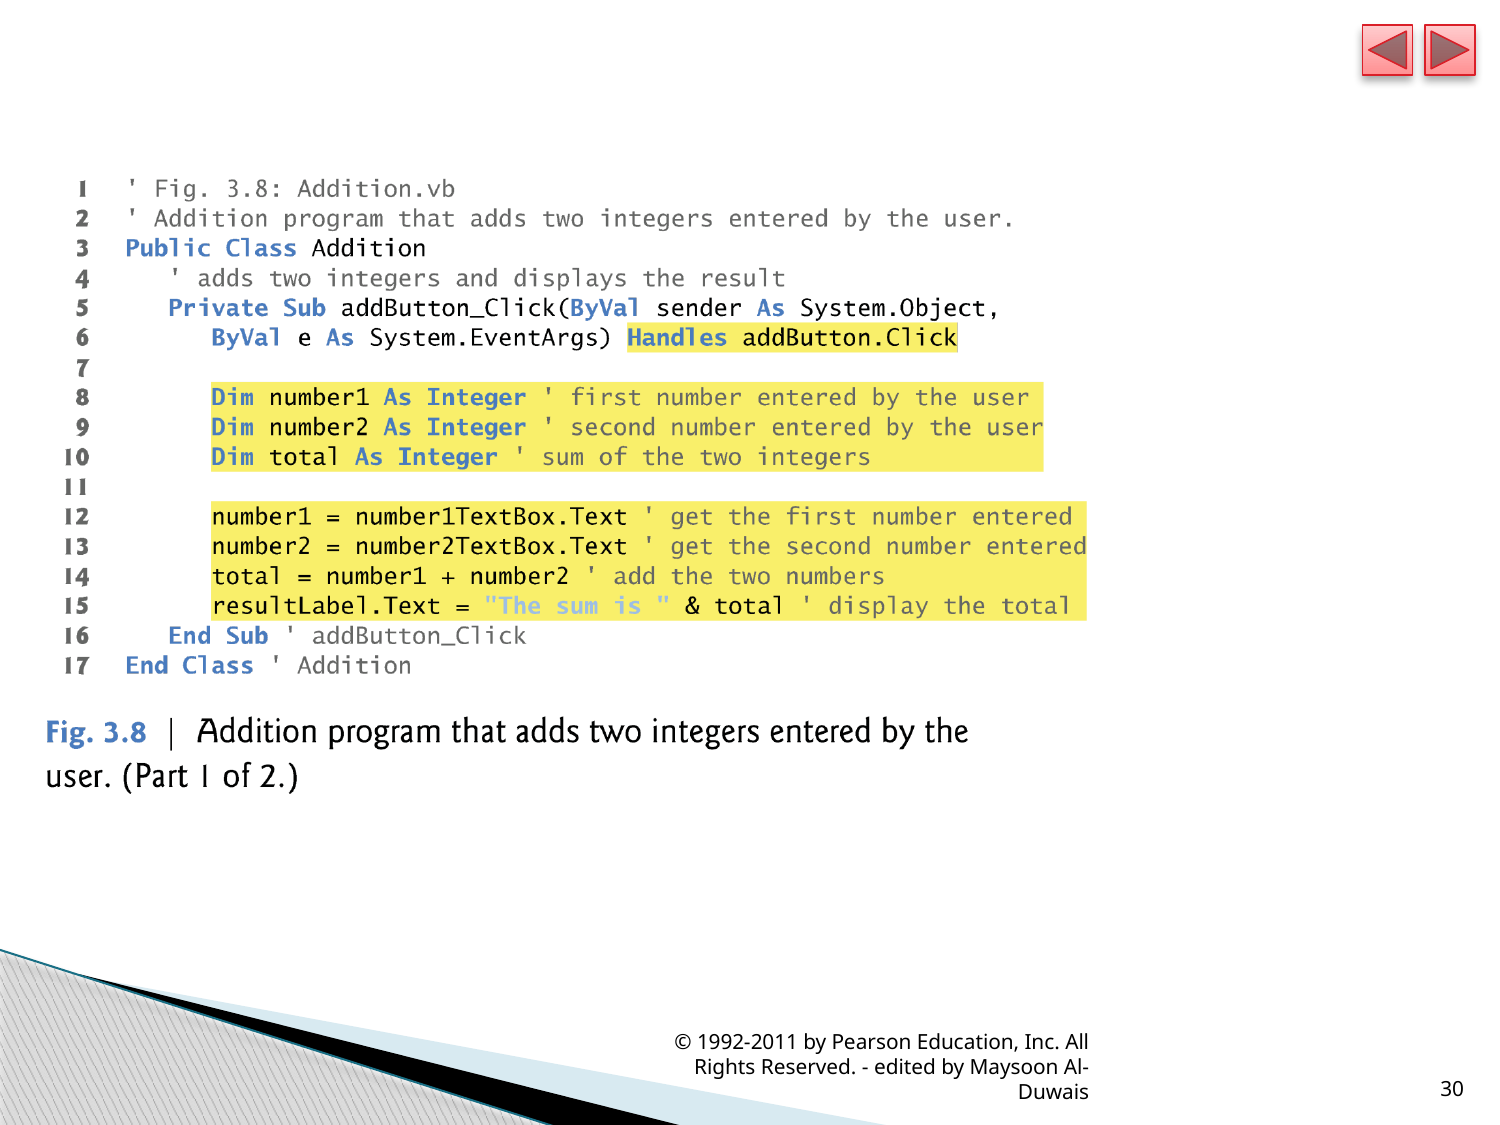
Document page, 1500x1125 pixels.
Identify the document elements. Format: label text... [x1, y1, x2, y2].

picture [0, 106, 1500, 1018]
footer © 1992-2011 by Pearson Education, Inc. All Rights Reserved. - edited by Maysoon Al-Duwais [650, 1051, 1105, 1112]
slide_number 30 [1418, 1051, 1479, 1112]
